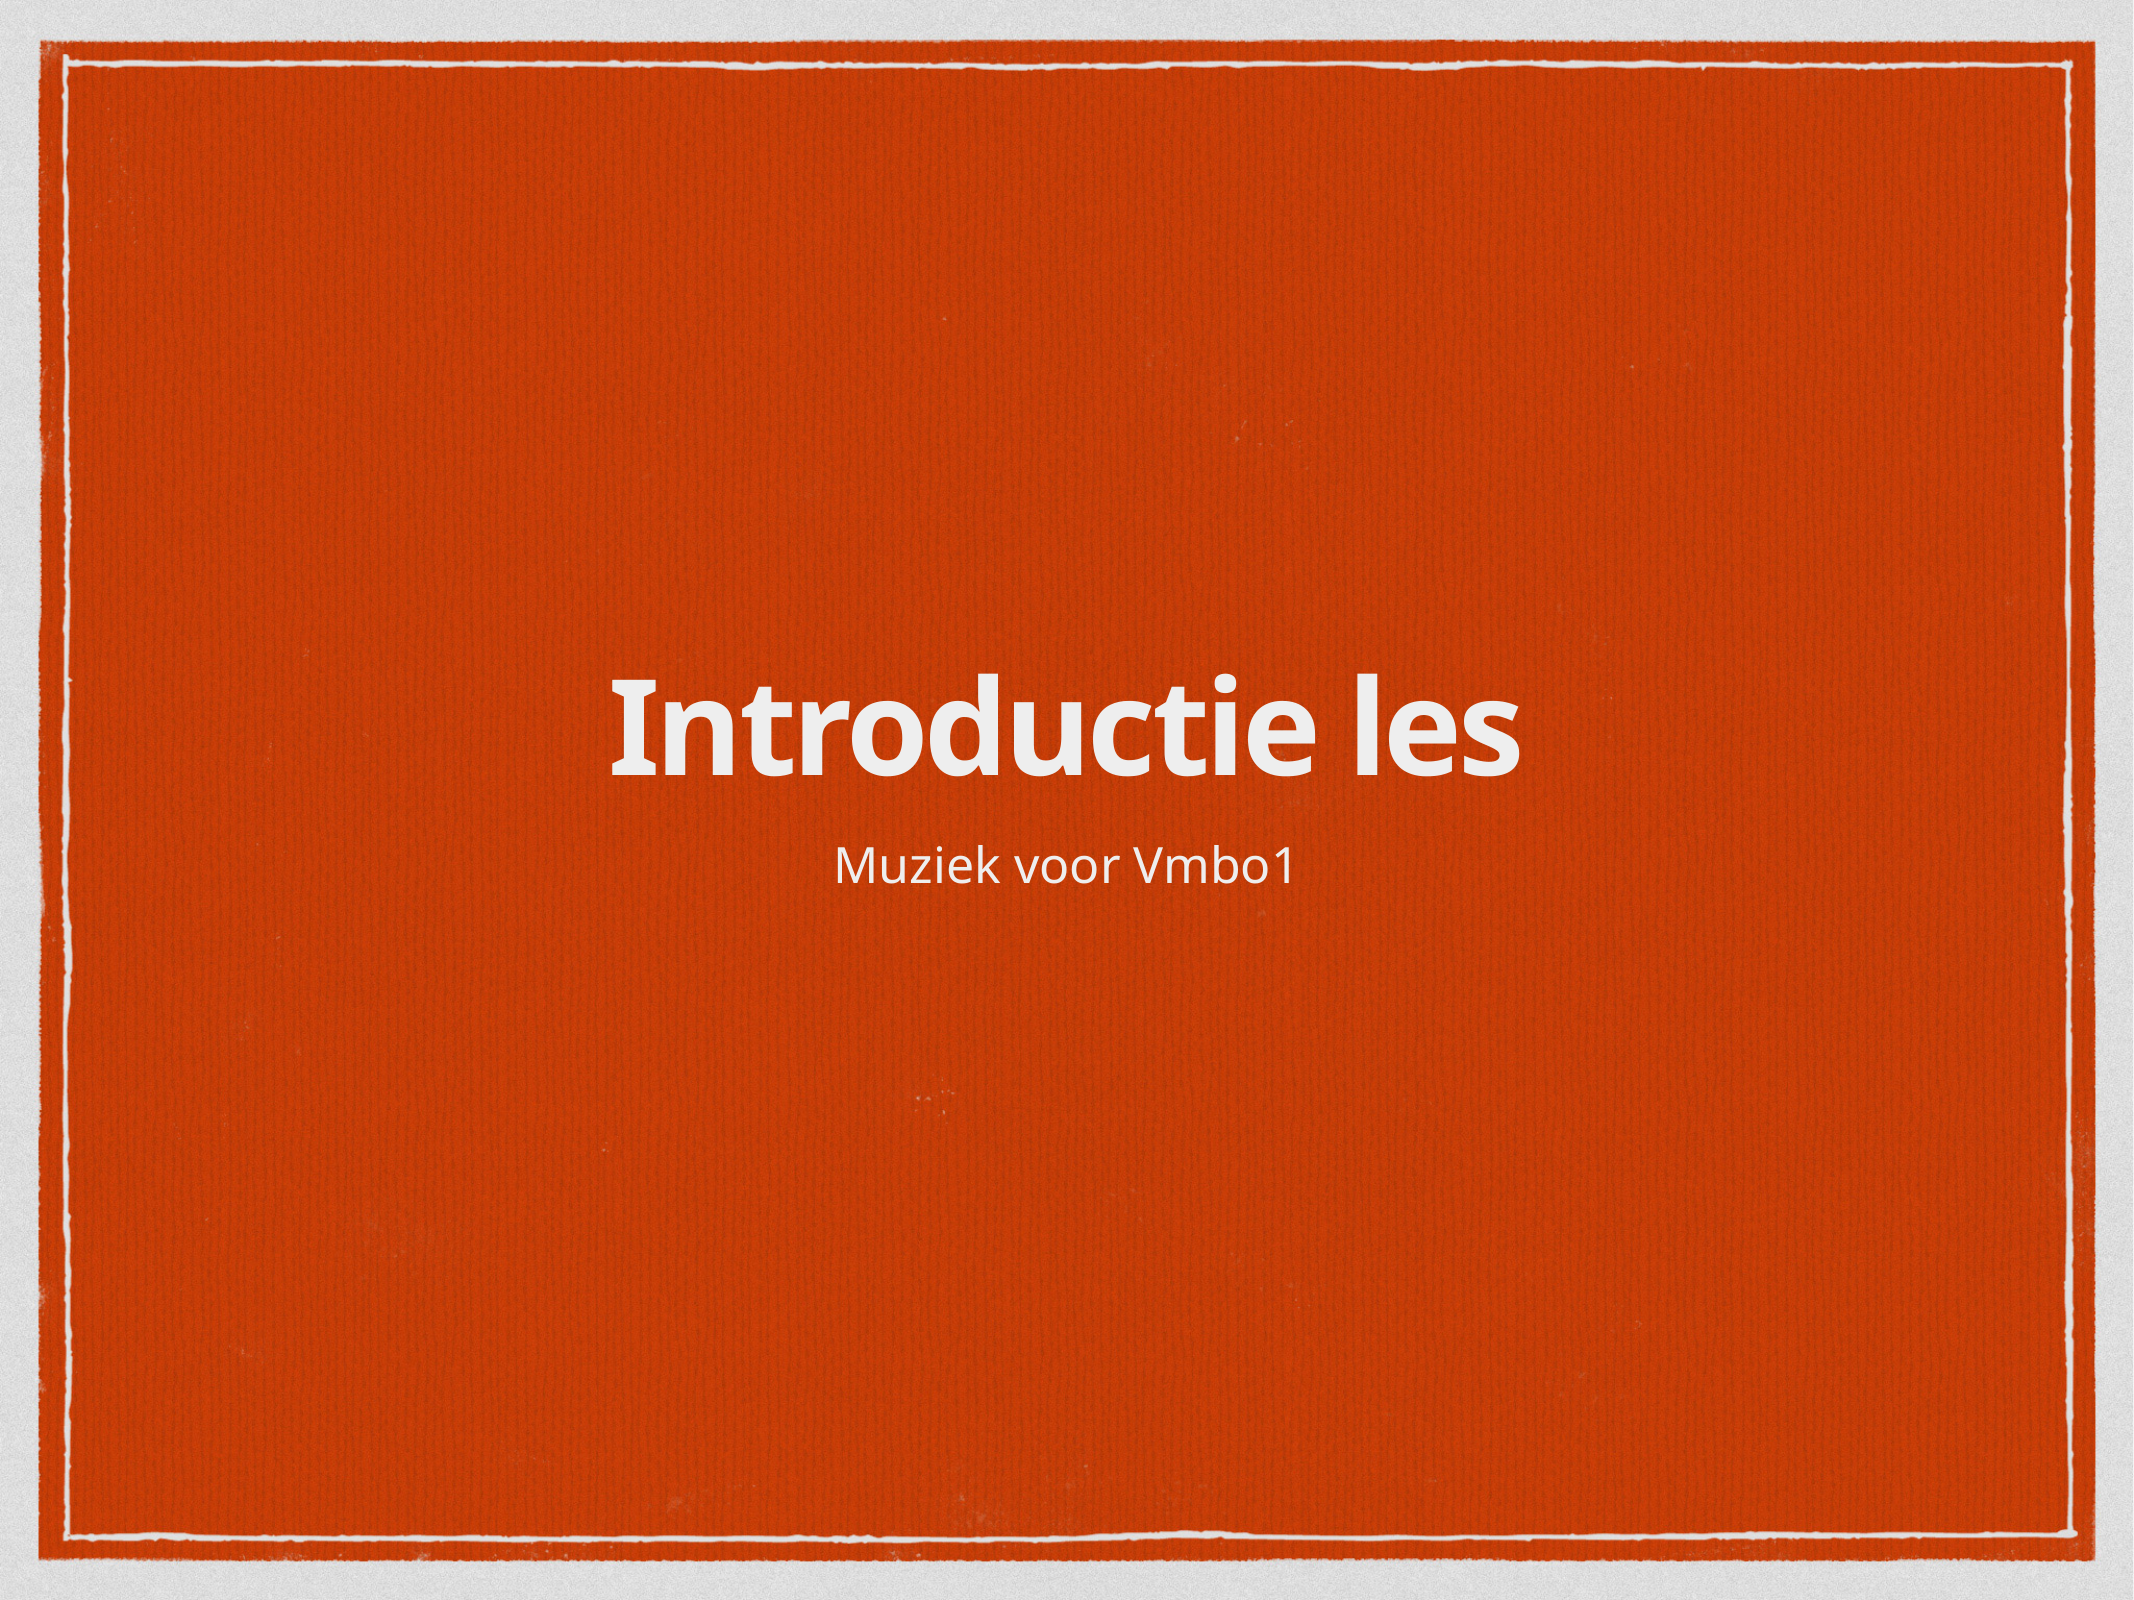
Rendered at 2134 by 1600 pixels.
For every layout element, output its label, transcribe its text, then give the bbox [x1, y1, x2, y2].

title Introductie les [207, 318, 1926, 811]
picture [0, 0, 2134, 1600]
subtitle Muziek voor Vmbo1 [207, 824, 1926, 1184]
